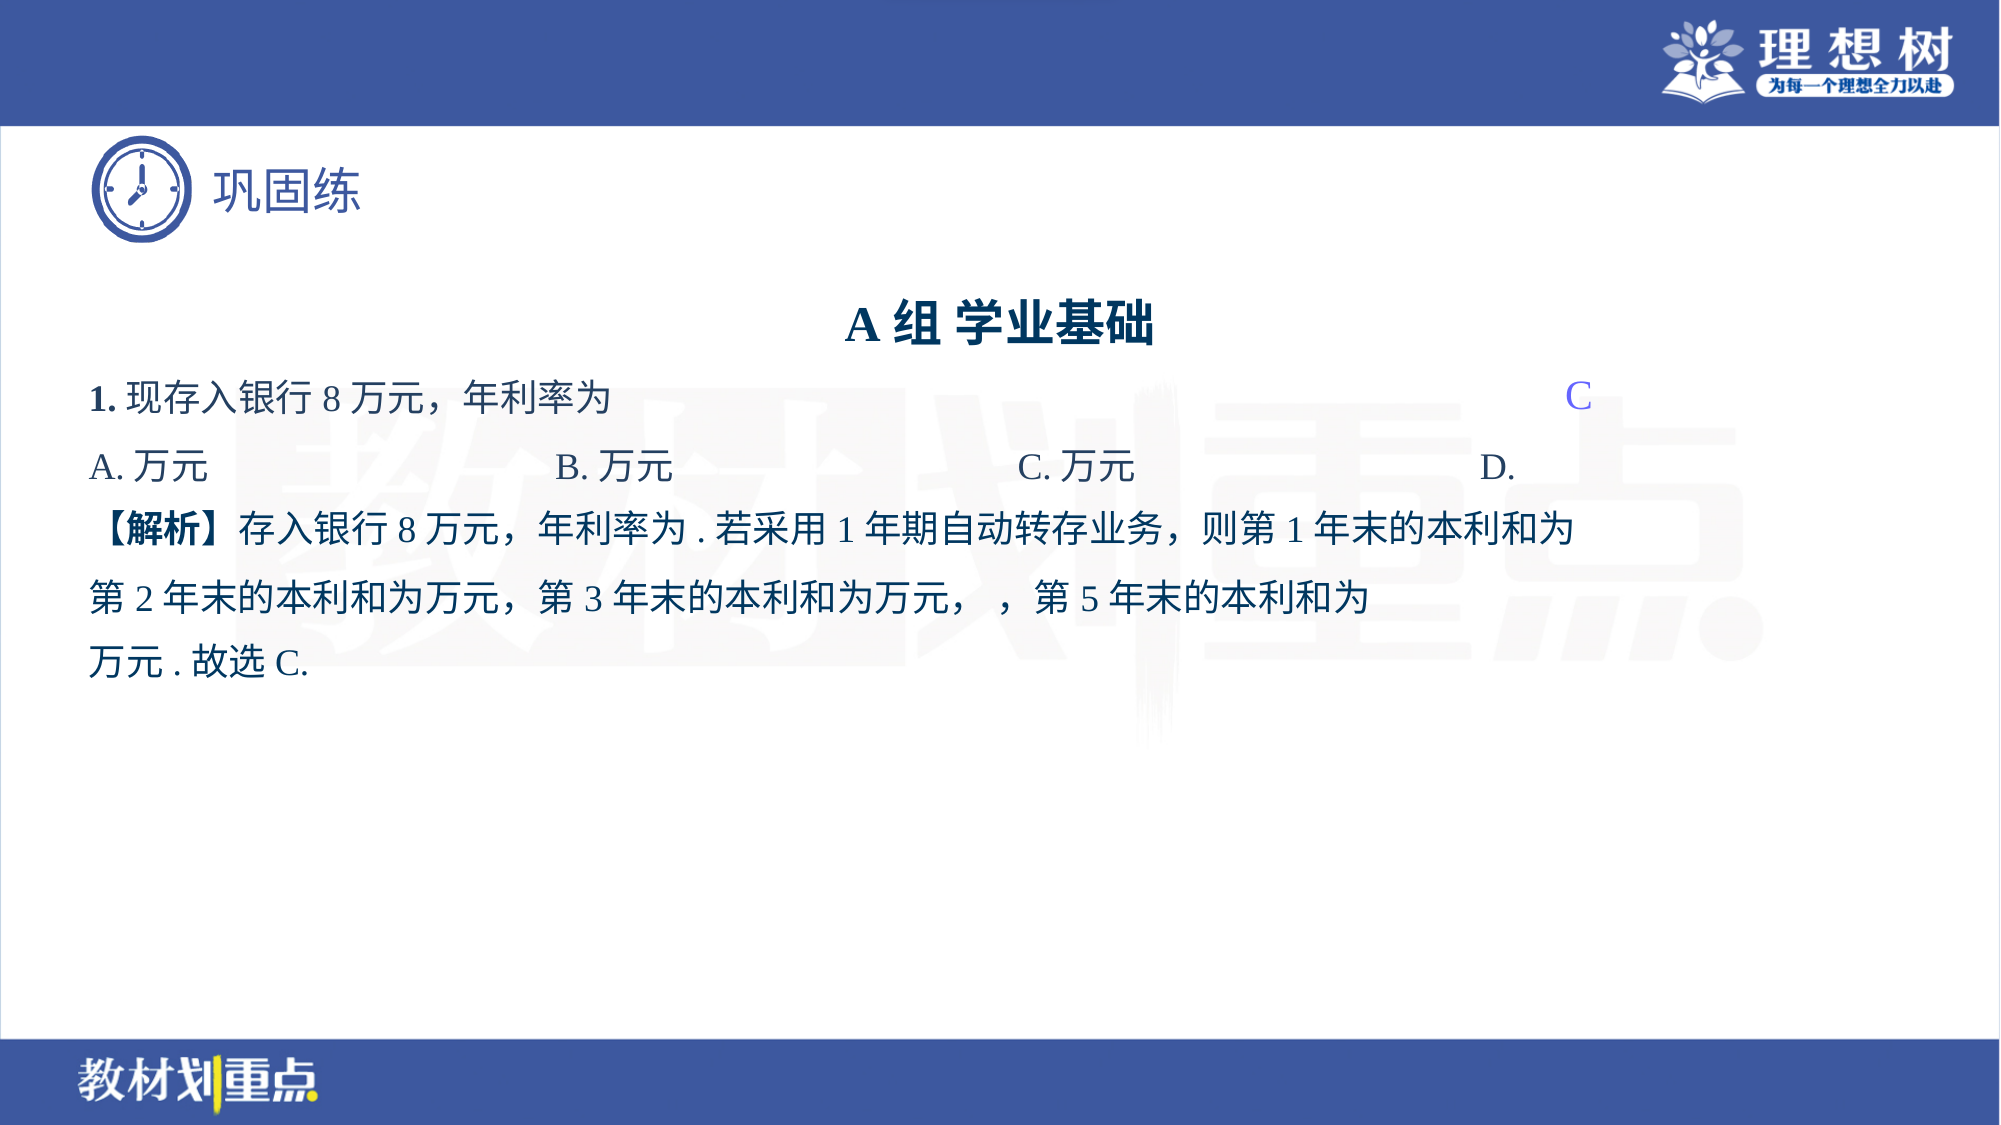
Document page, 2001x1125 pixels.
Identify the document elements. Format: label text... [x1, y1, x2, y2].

picture [0, 0, 2000, 1125]
text_box C [1549, 365, 1608, 416]
text_box 巩固练 [212, 146, 509, 232]
text_box A组 学业基础 [88, 263, 1911, 411]
